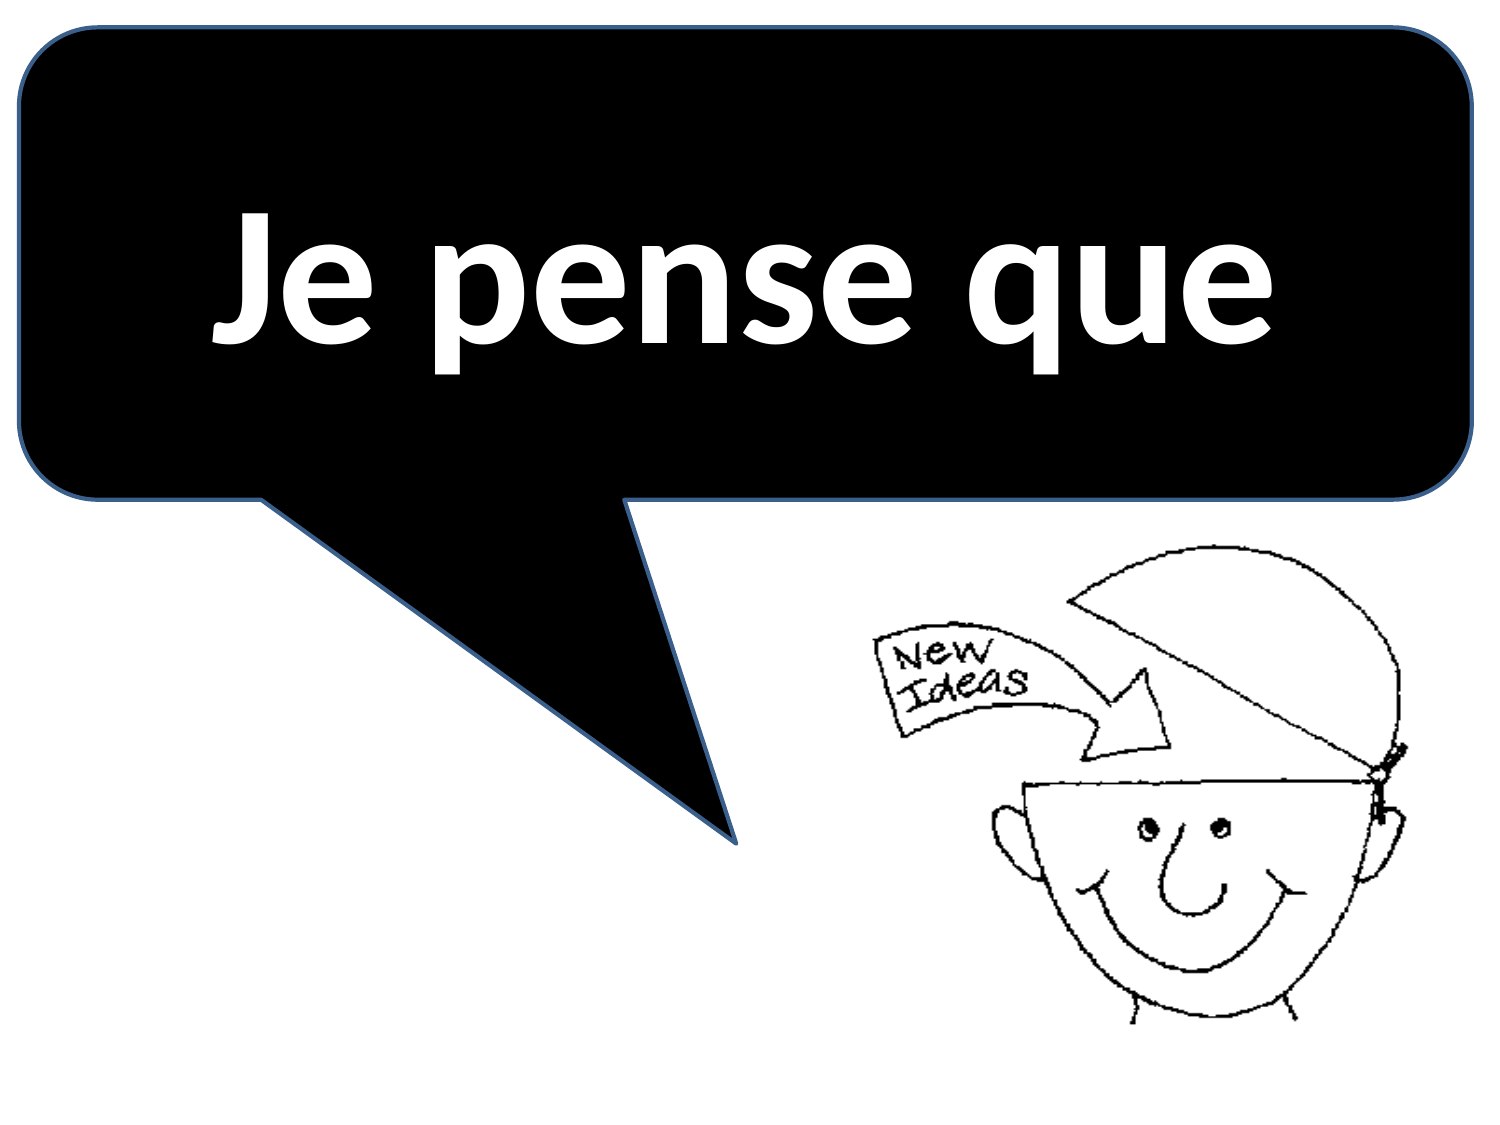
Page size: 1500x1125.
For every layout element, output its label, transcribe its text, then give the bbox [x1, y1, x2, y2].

picture [832, 503, 1455, 1063]
text_box Je pense que [16, 25, 1474, 846]
